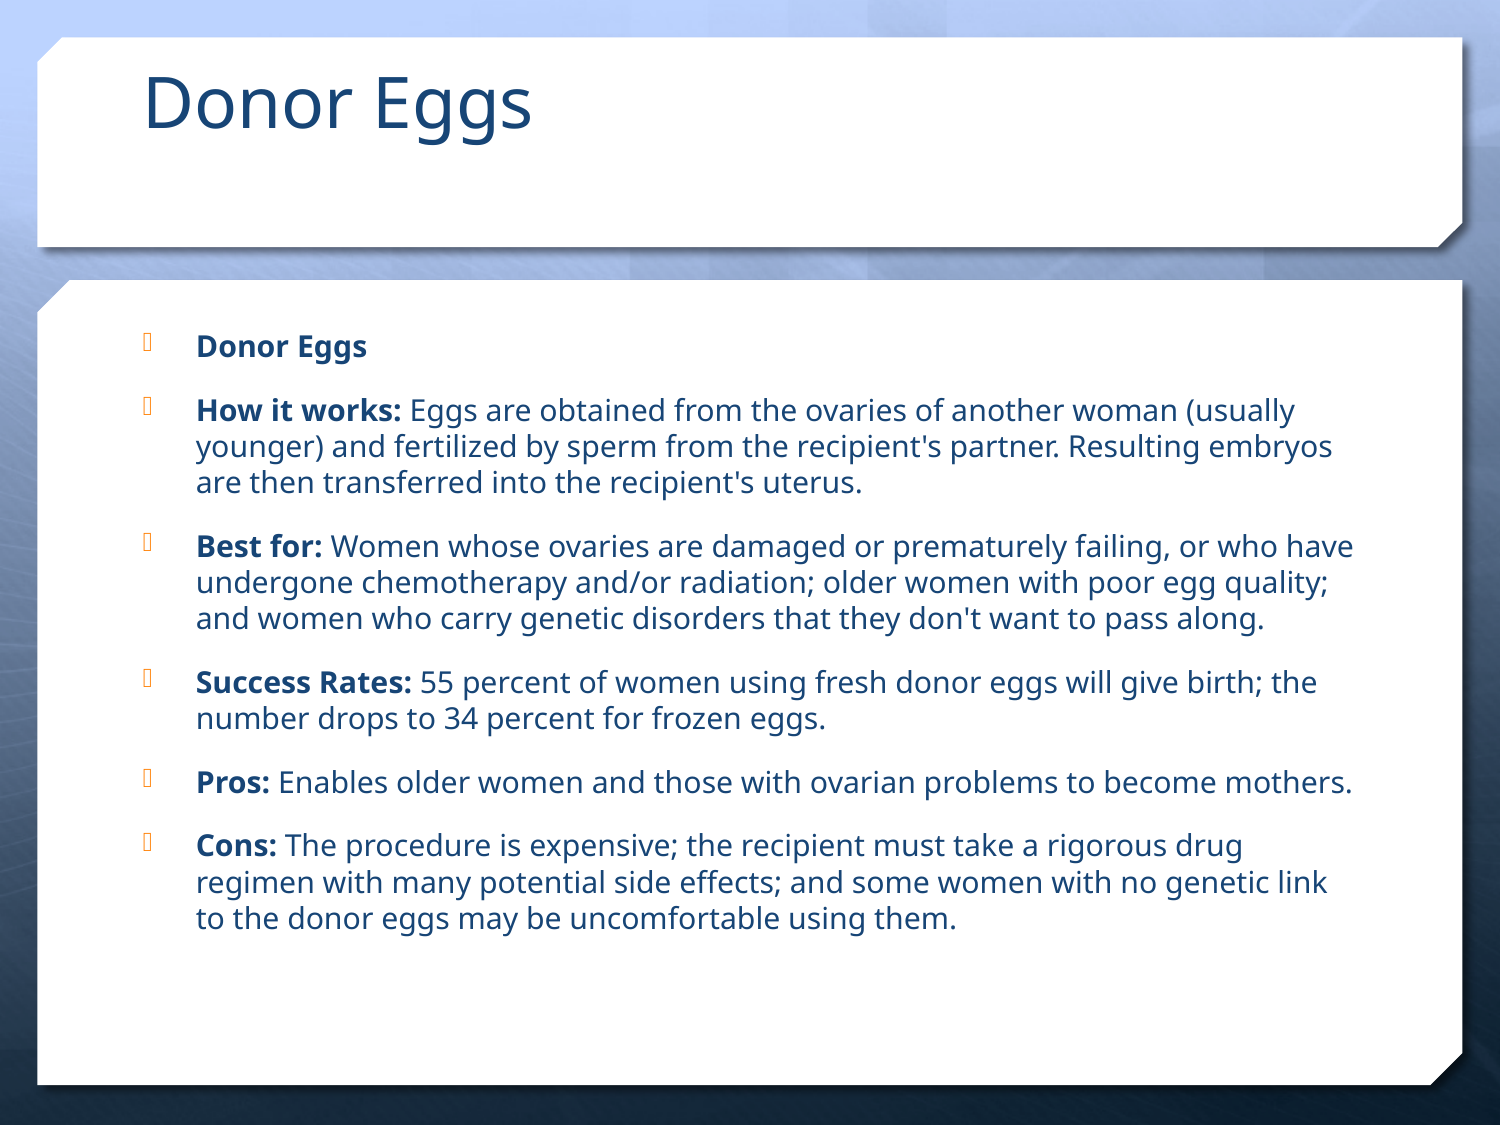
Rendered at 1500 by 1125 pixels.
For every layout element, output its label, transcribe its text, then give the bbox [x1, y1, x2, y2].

title Donor Eggs [127, 48, 1372, 236]
list Donor Eggs How it works: Eggs are obtained from the ovaries of another woman (usually younger) and fertilized by sperm from the recipient's partner. Resulting embryos are then transferred into the recipient's uterus. Best for: Women whose ovaries are damaged or prematurely failing, or who have undergone chemotherapy and/or radiation; older women with poor egg quality; and women who carry genetic disorders that they don't want to pass along. Success Rates: 55 percent of women using fresh donor eggs will give birth; the number drops to 34 percent for frozen eggs. Pros: Enables older women and those with ovarian problems to become mothers. Cons: The procedure is expensive; the recipient must take a rigorous drug regimen with many potential side effects; and some women with no genetic link to the donor eggs may be uncomfortable using them. [127, 319, 1372, 978]
